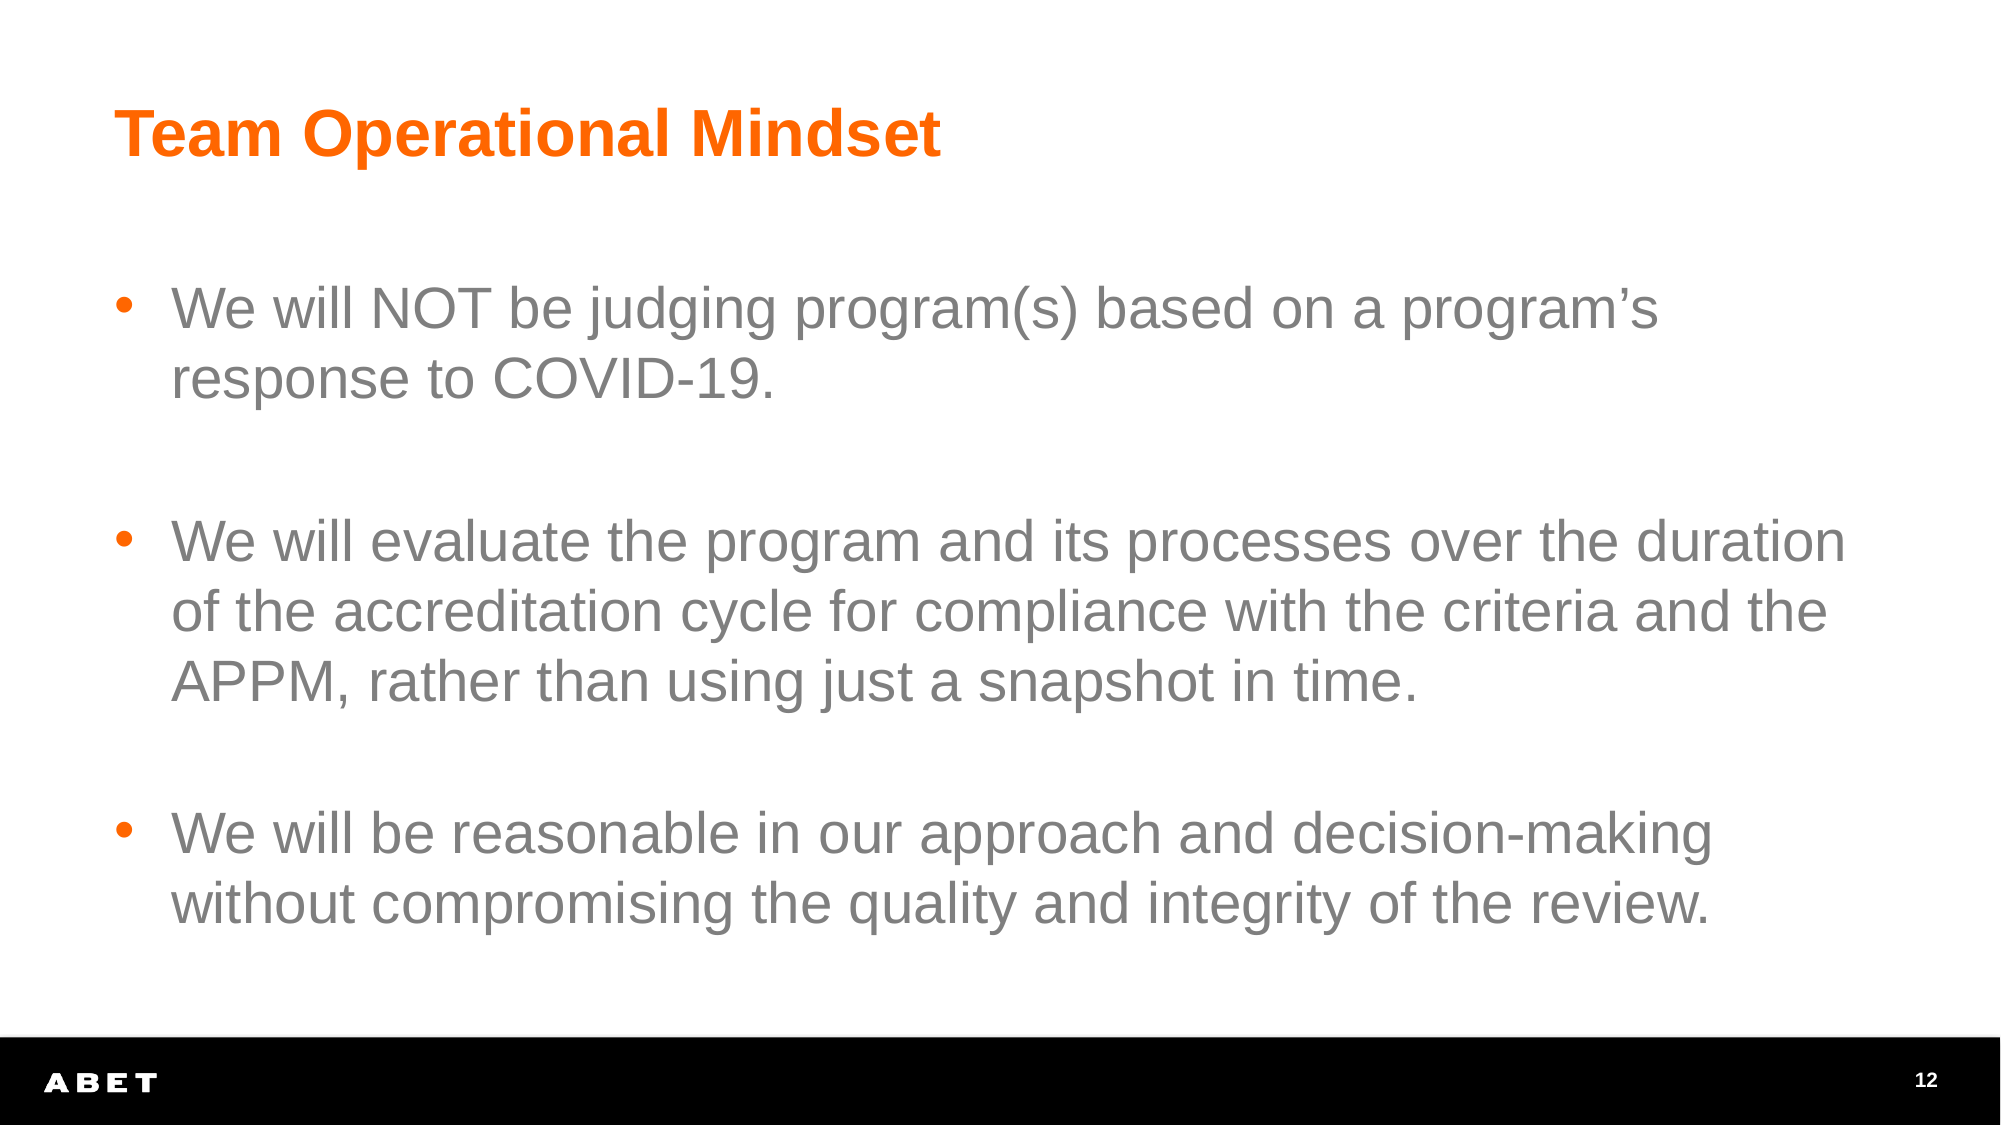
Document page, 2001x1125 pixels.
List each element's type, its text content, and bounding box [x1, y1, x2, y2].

list We will NOT be judging program(s) based on a program’s response to COVID-19. We will evaluate the program and its processes over the duration of the accreditation cycle for compliance with the criteria and the APPM, rather than using just a snapshot in time. We will be reasonable in our approach and decision-making without compromising the quality and integrity of the review. [99, 262, 1900, 975]
title Team Operational Mindset [99, 82, 1900, 213]
picture [16, 1052, 184, 1113]
